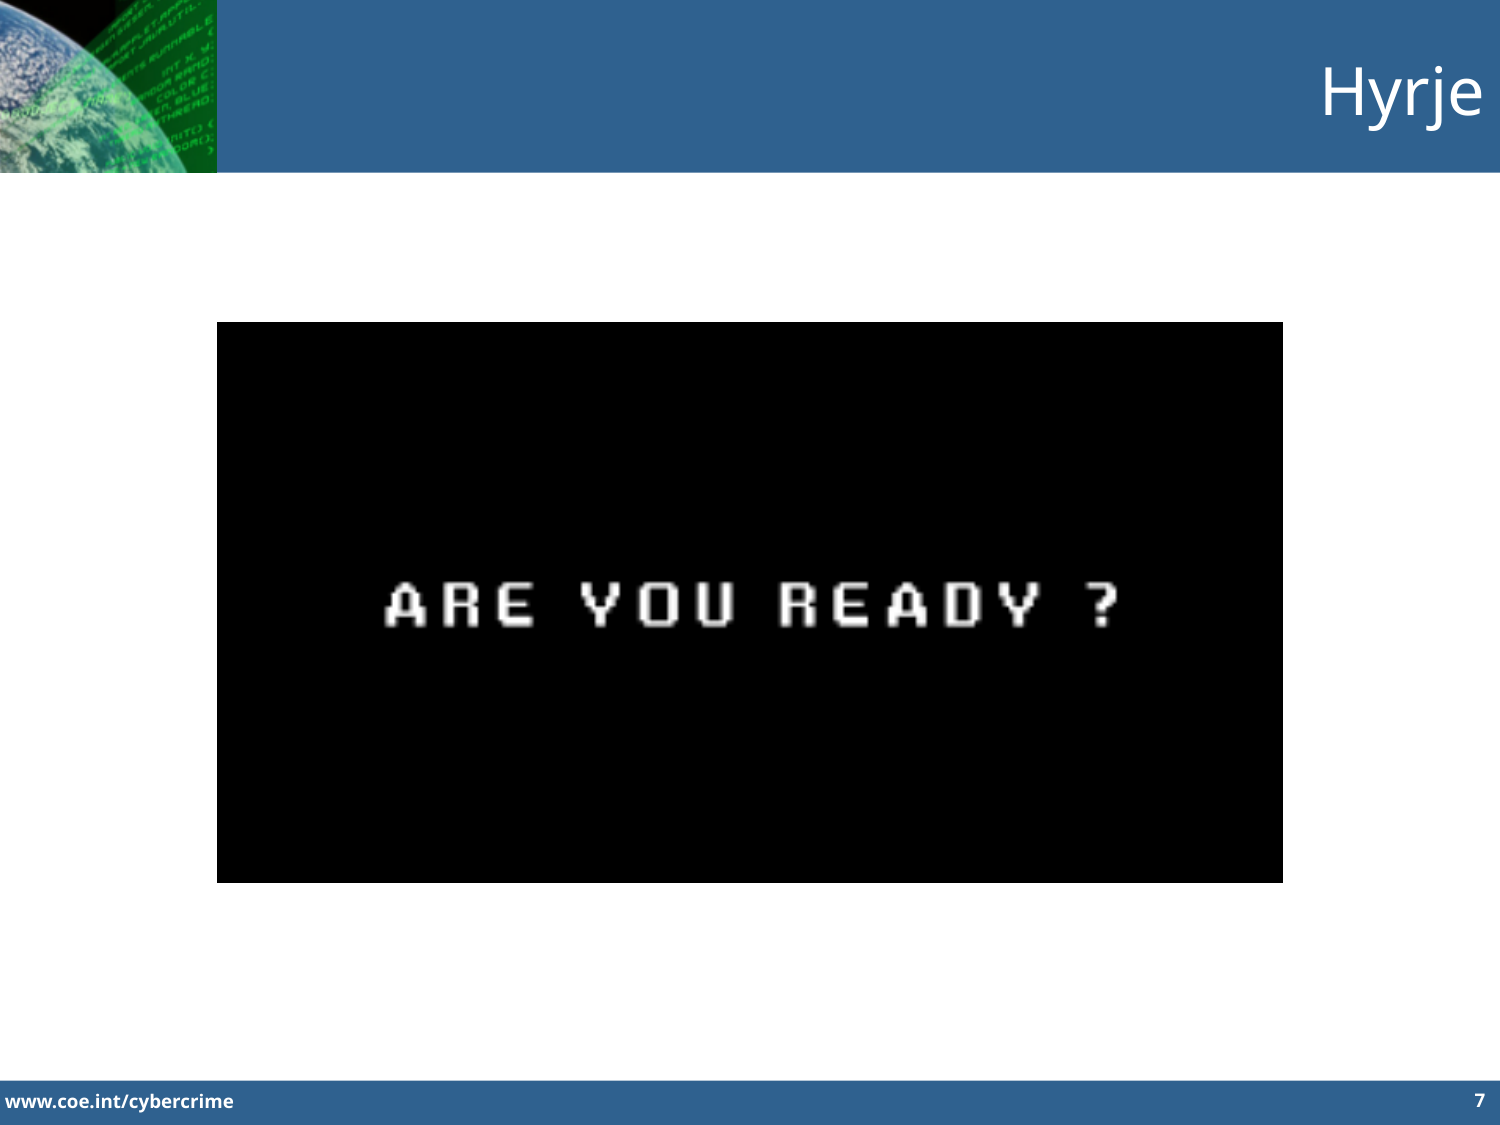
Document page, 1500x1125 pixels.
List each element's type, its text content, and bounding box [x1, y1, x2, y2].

picture [217, 322, 1283, 884]
picture [0, 1, 217, 173]
text_box Hyrje [295, 12, 1500, 165]
slide_number 7 [1149, 1081, 1500, 1125]
